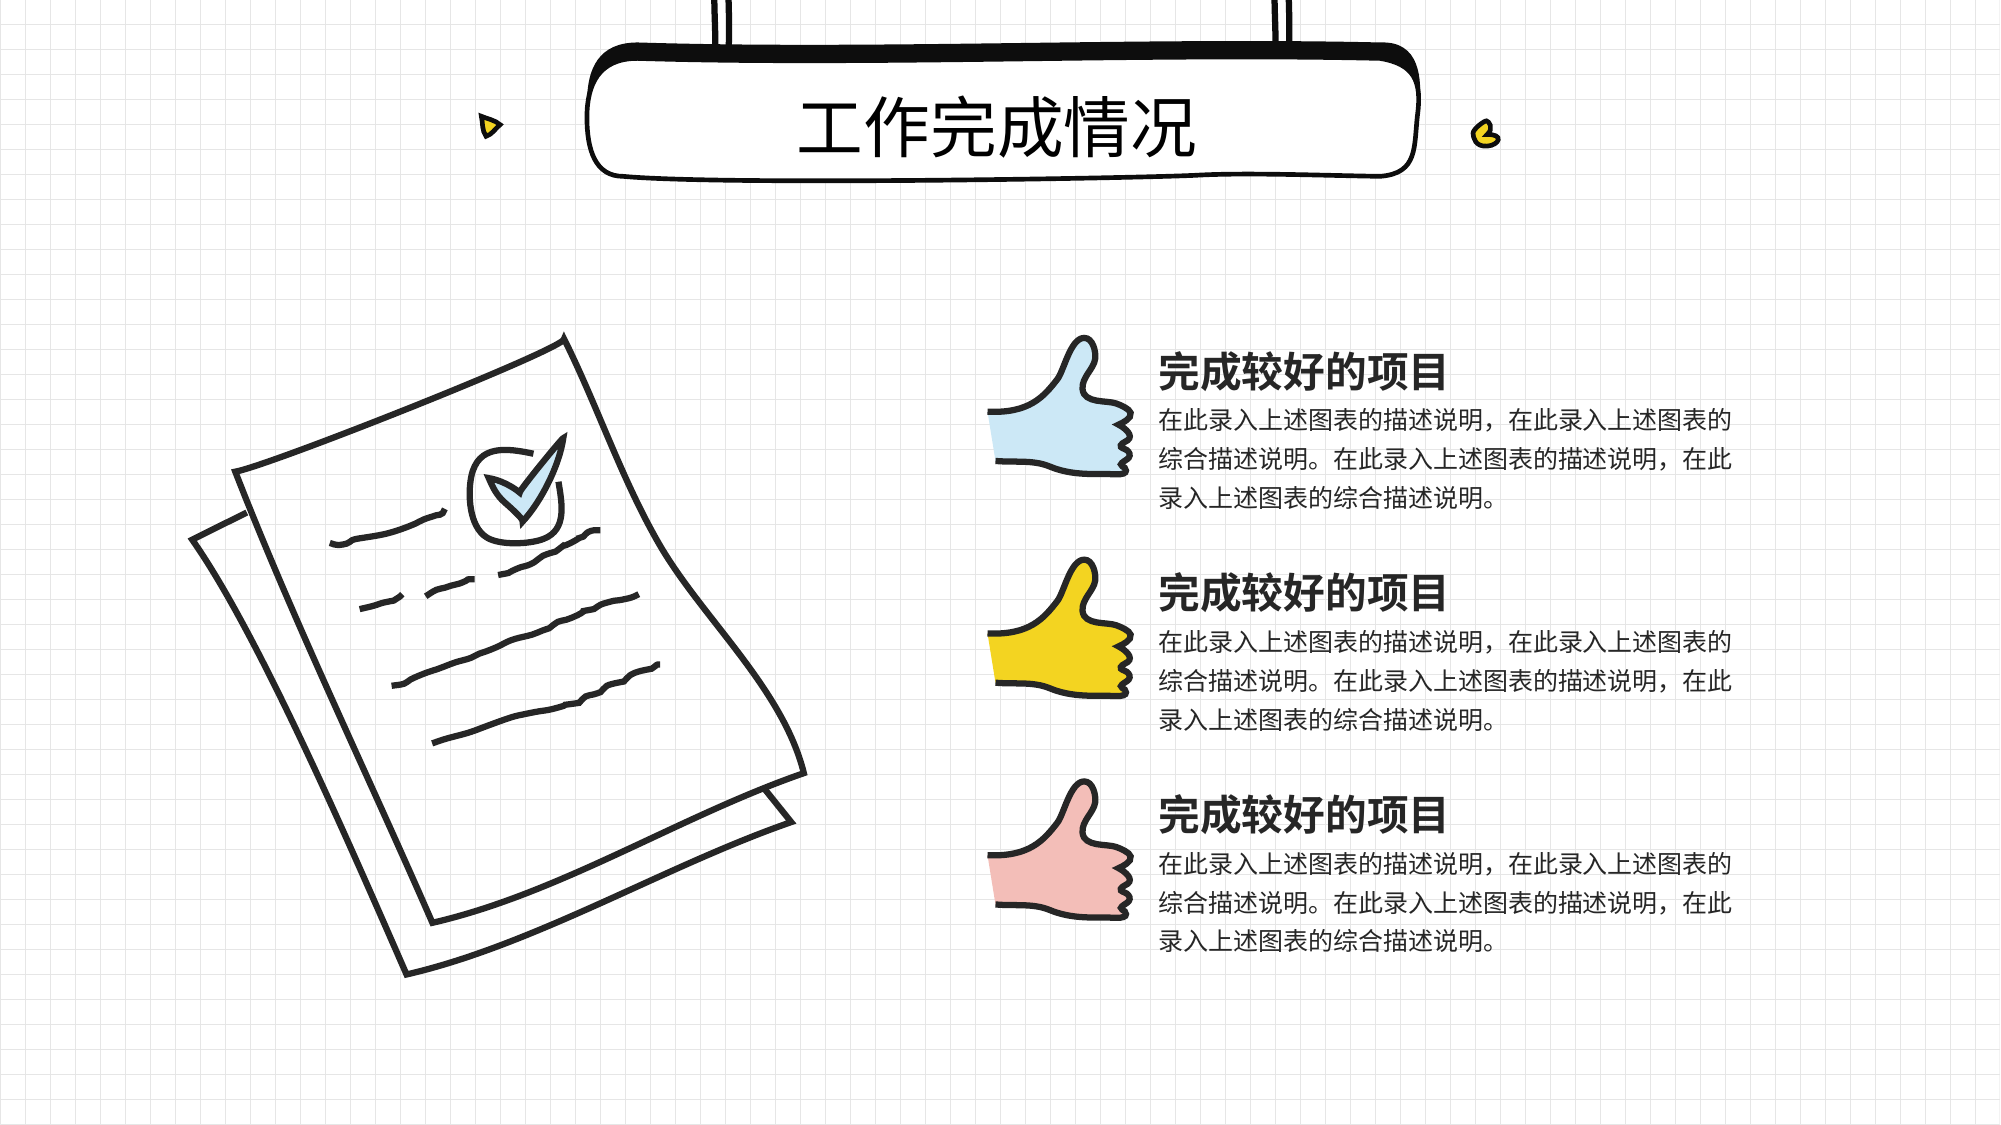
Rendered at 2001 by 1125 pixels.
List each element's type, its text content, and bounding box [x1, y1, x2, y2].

text_box 工作完成情况 [717, 78, 1277, 174]
text_box [987, 559, 1131, 697]
text_box [987, 337, 1131, 475]
text_box 完成较好的项目 在此录入上述图表的描述说明，在此录入上述图表的综合描述说明。在此录入上述图表的描述说明，在此录入上述图表的综合描述说明。 [1152, 324, 1757, 546]
text_box 完成较好的项目 在此录入上述图表的描述说明，在此录入上述图表的综合描述说明。在此录入上述图表的描述说明，在此录入上述图表的综合描述说明。 [1152, 767, 1757, 1001]
text_box [987, 781, 1131, 918]
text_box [221, 358, 774, 950]
text_box 完成较好的项目 在此录入上述图表的描述说明，在此录入上述图表的综合描述说明。在此录入上述图表的描述说明，在此录入上述图表的综合描述说明。 [1152, 546, 1757, 767]
